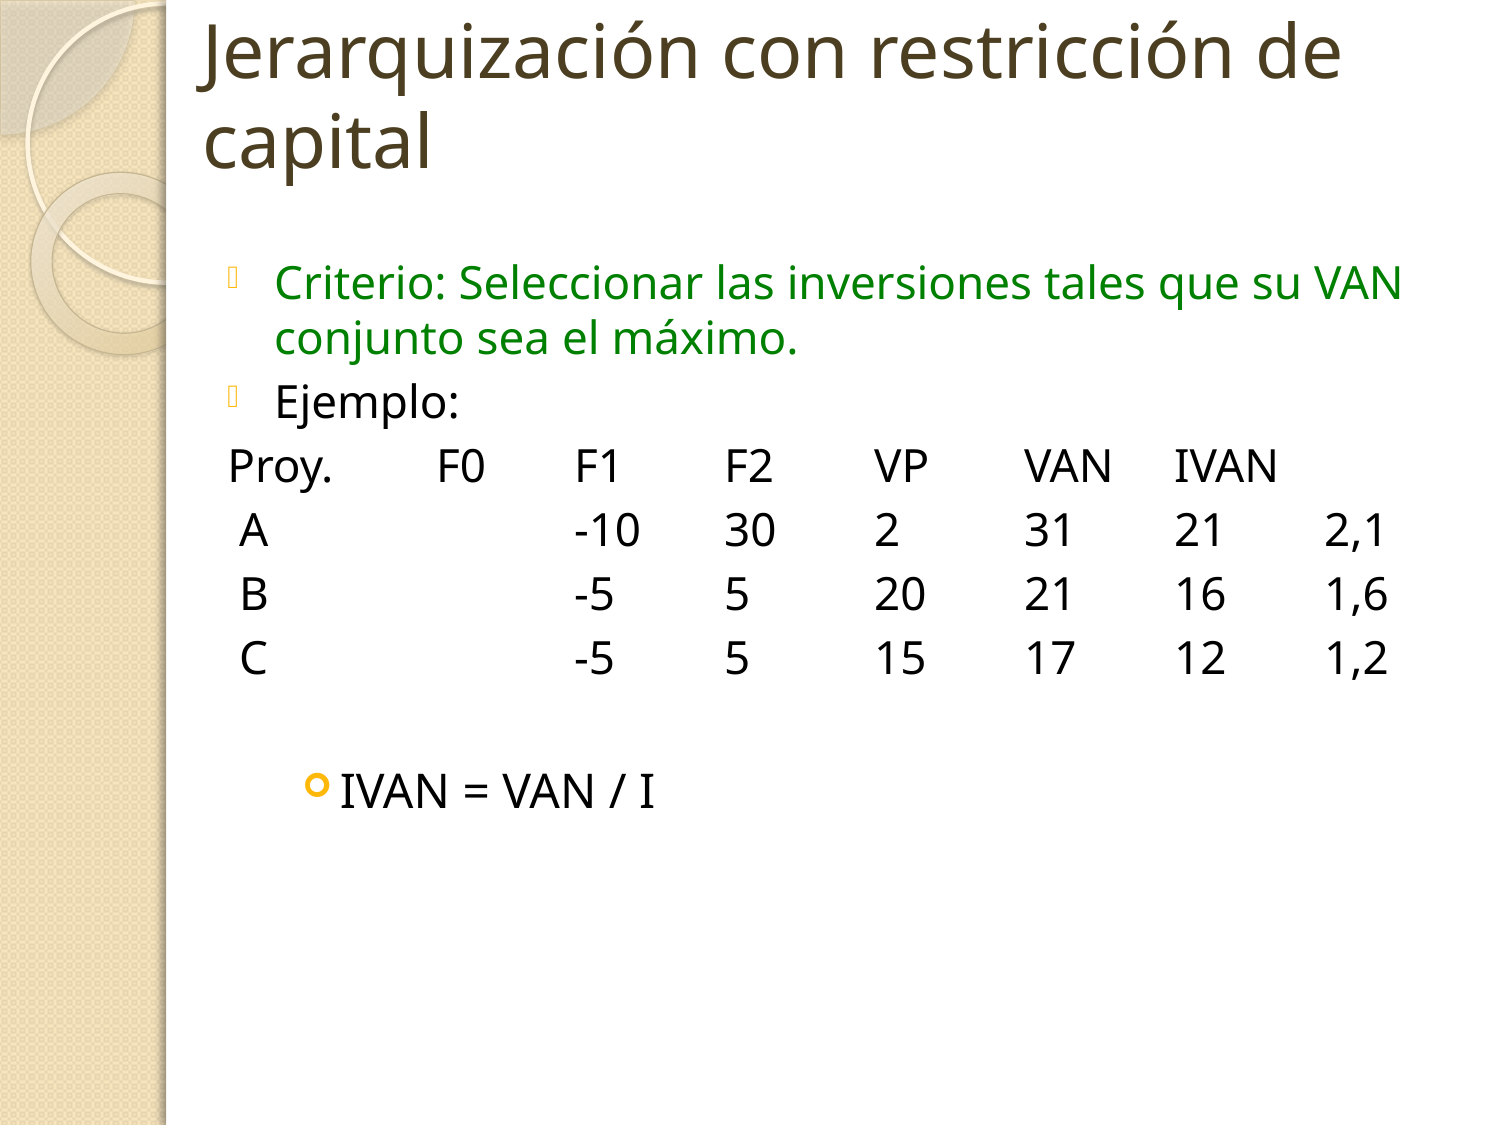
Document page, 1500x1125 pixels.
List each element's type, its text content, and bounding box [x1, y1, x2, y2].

text_box Criterio: Seleccionar las inversiones tales que su VAN conjunto sea el máximo. Ejemplo: Proy. F0 F1 F2 VP VAN IVAN A -10 30 2 31 21 2,1 B -5 5 20 21 16 1,6 C -5 5 15 17 12 1,2 IVAN = VAN / I [137, 246, 1500, 976]
title Jerarquización con restricción de capital [187, 45, 1466, 233]
